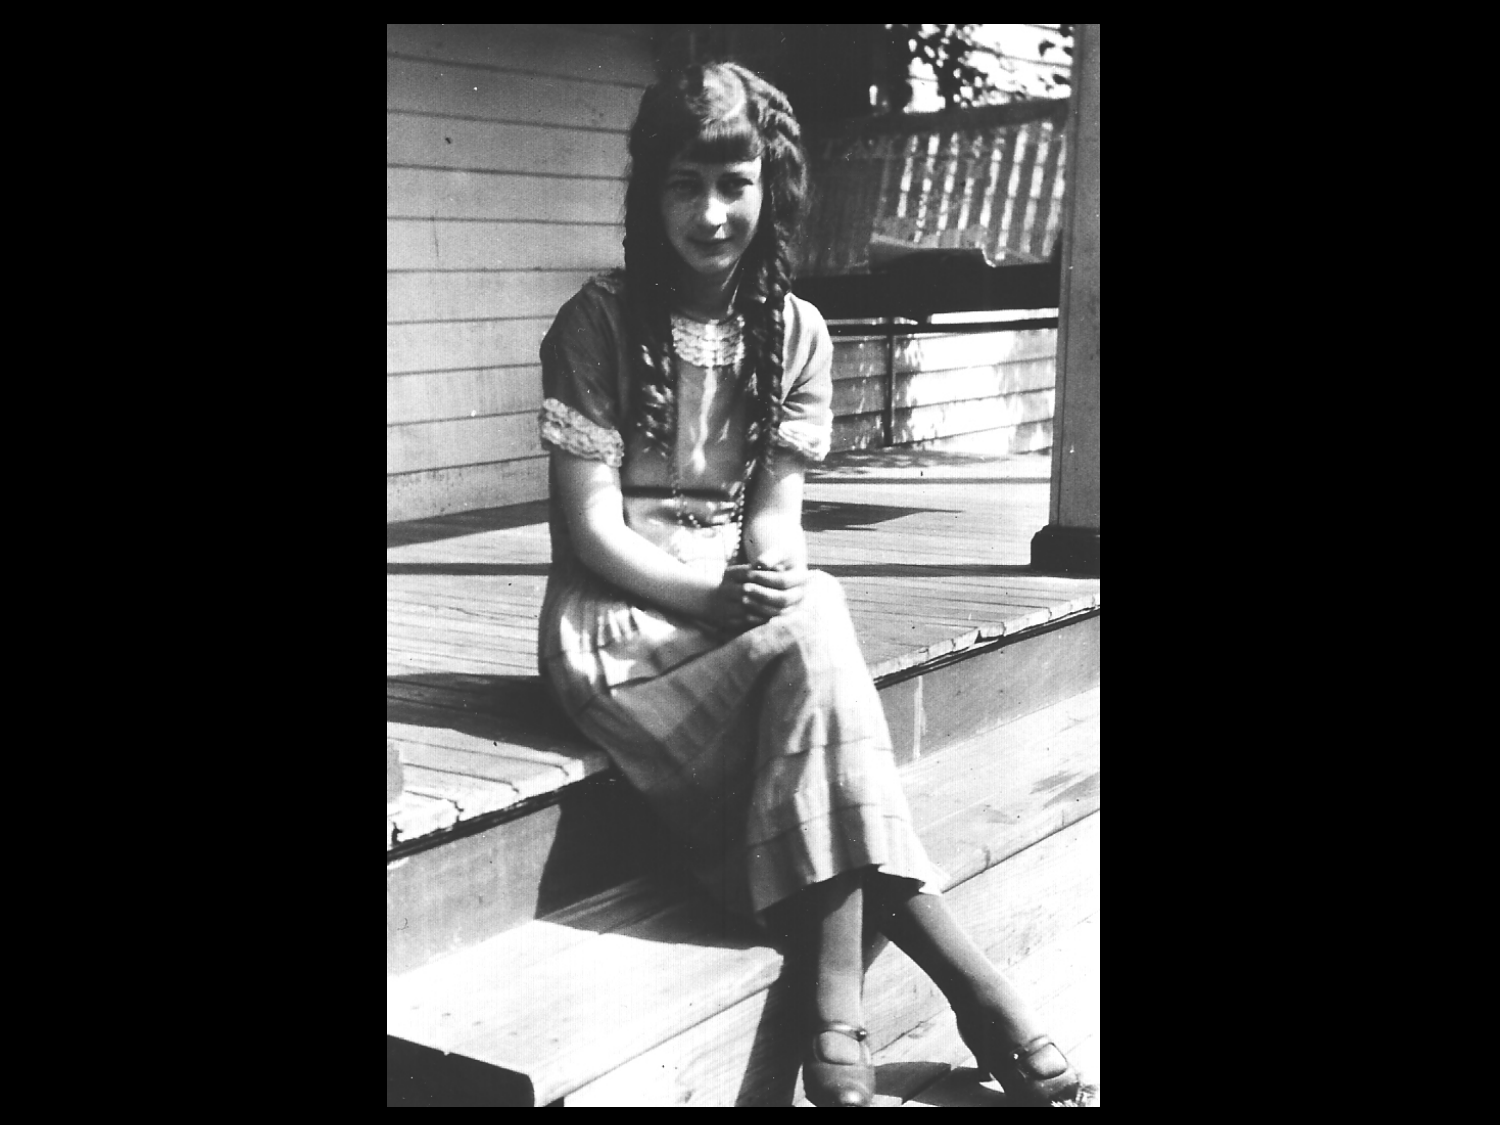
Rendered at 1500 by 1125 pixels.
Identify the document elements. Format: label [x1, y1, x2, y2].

picture [387, 24, 1101, 1107]
